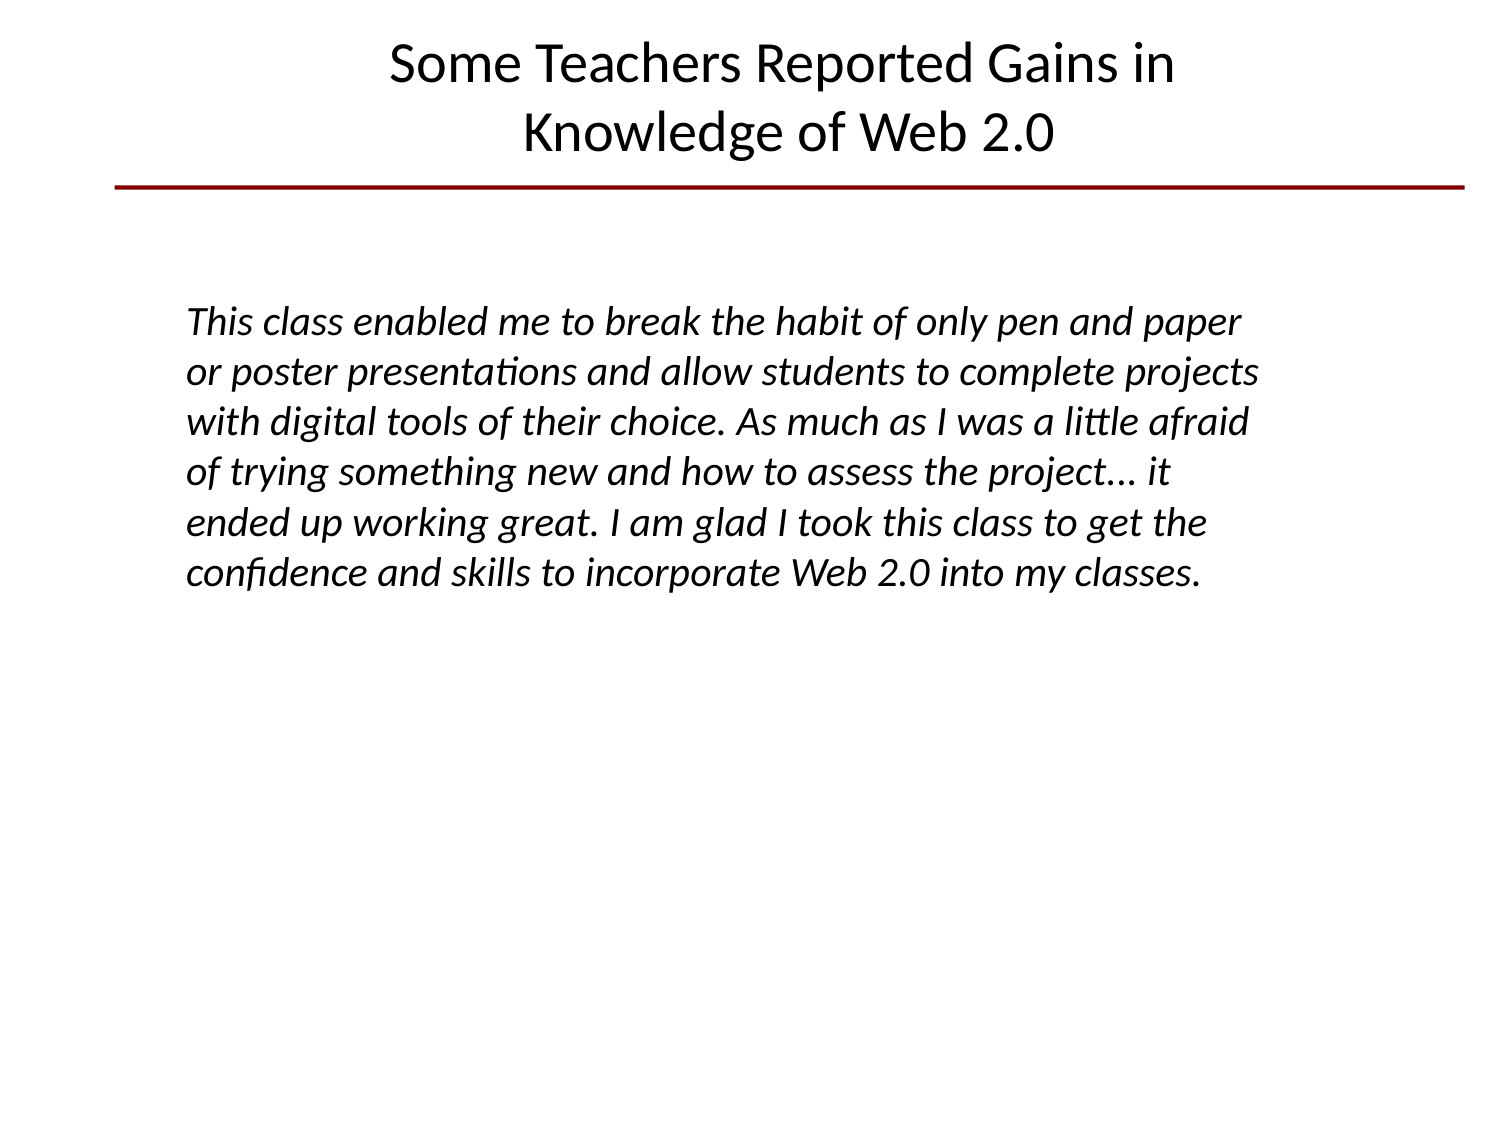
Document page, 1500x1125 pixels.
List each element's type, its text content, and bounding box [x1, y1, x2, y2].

list This class enabled me to break the habit of only pen and paper or poster presentations and allow students to complete projects with digital tools of their choice. As much as I was a little afraid of trying something new and how to assess the project... it ended up working great. I am glad I took this class to get the confidence and skills to incorporate Web 2.0 into my classes. [114, 286, 1300, 1019]
title Some Teachers Reported Gains in Knowledge of Web 2.0 [114, 0, 1465, 187]
